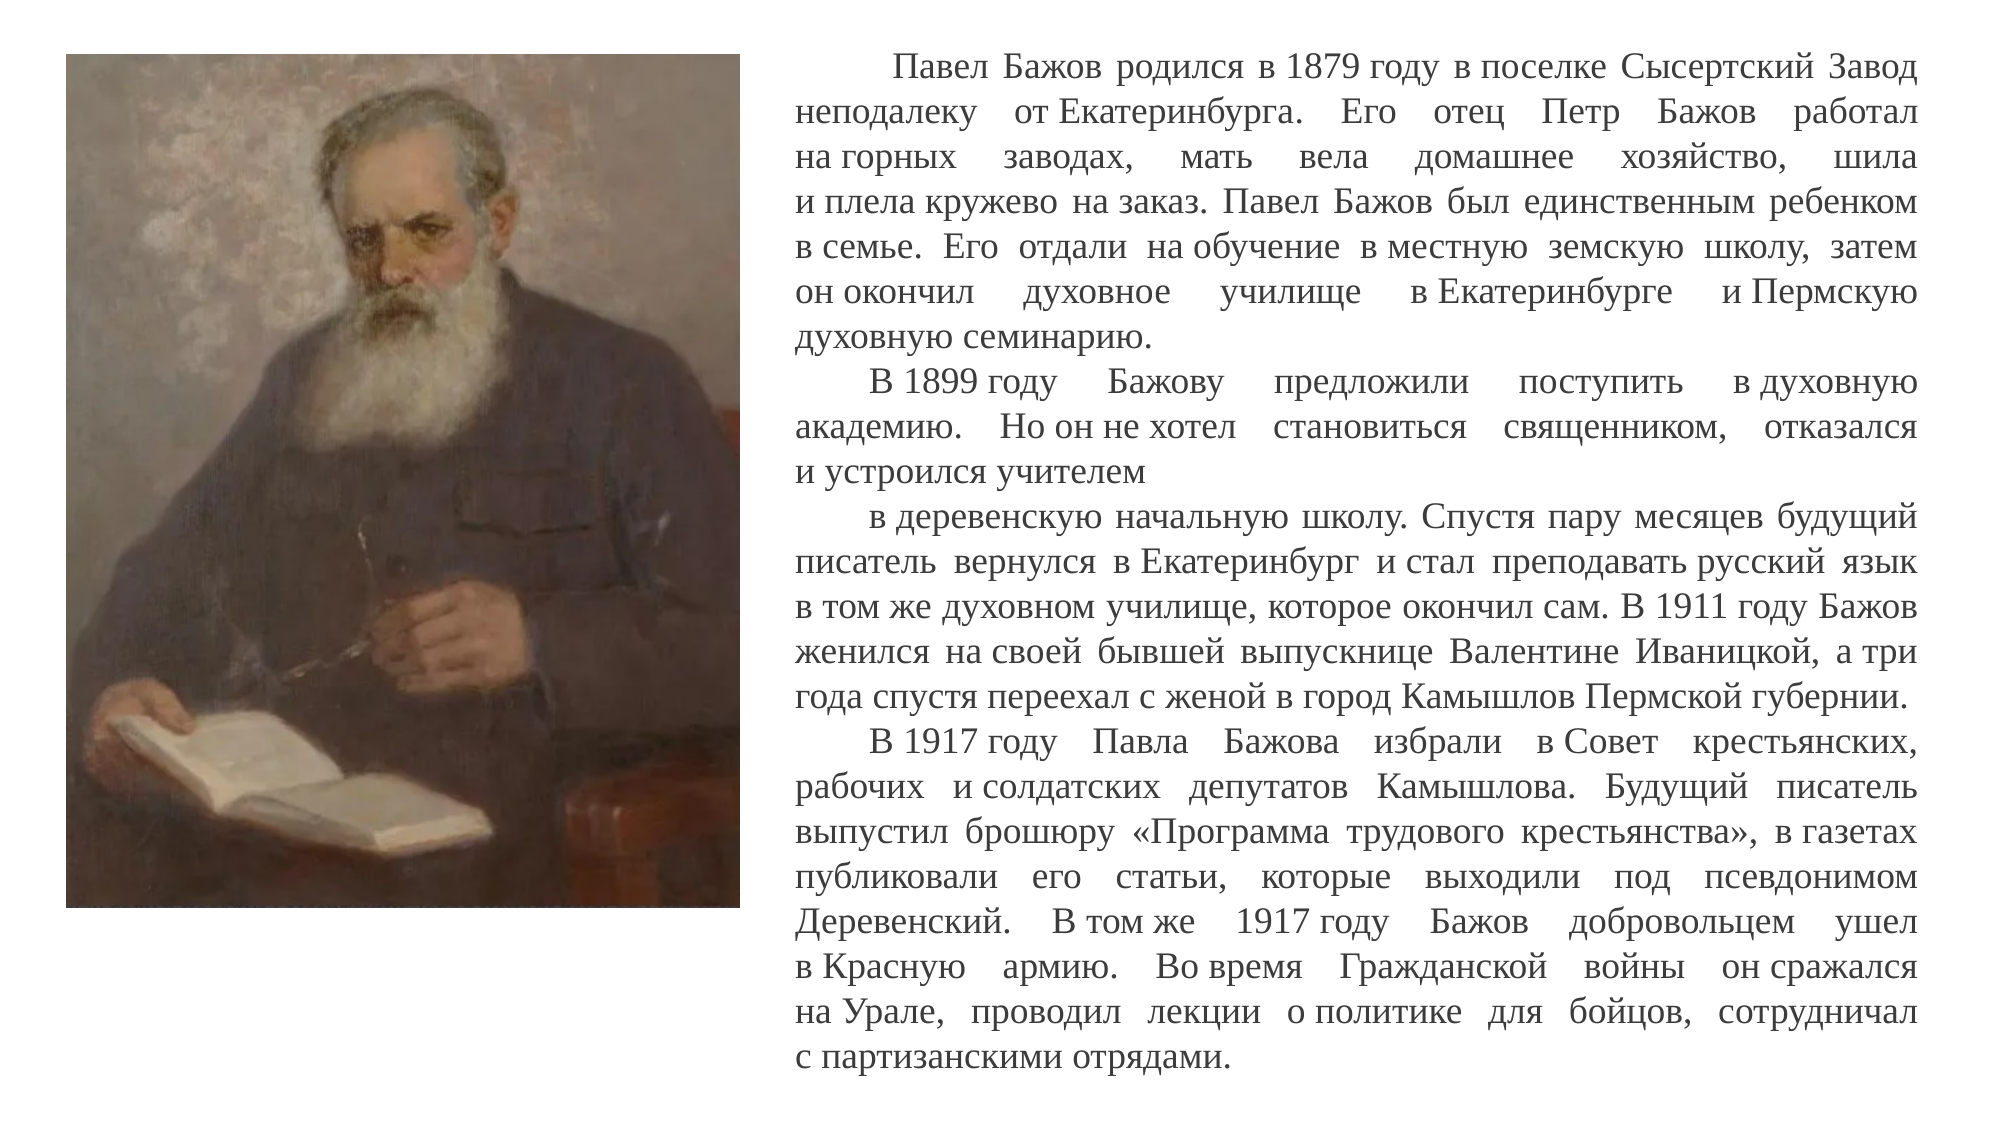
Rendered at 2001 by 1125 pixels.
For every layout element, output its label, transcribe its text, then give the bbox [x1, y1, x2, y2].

picture [66, 54, 740, 908]
text_box Павел Бажов родился в 1879 году в поселке Сысертский Завод неподалеку от Екатеринбурга​. Его отец Петр Бажов работал на горных заводах, мать вела домашнее хозяйство, шила и плела кружево​ на заказ. Павел Бажов был единственным ребенком в семье. Его отдали на обучение в местную земскую школу, затем он окончил духовное училище в Екатеринбурге и Пермскую духовную семинарию. В 1899 году Бажову предложили поступить в духовную академию. Но он не хотел становиться священником, отказался и устроился учителем​ в деревенскую начальную школу. Спустя пару месяцев будущий писатель вернулся в Екатеринбург и стал преподавать русский язык​ в том же духовном училище, которое окончил сам. В 1911 году Бажов женился на своей бывшей выпускнице Валентине Иваницкой, а три года спустя переехал с женой в город Камышлов Пермской губернии. В 1917 году Павла Бажова избрали в Совет крестьянских, рабочих и солдатских депутатов Камышлова. Будущий писатель выпустил брошюру «Программа трудового крестьянства», в газетах публиковали его статьи, которые выходили под псевдонимом Деревенский. В том же 1917 году Бажов добровольцем ушел в Красную армию. Во время Гражданской войны он сражался на Урале​, проводил лекции о политике для бойцов, сотрудничал с партизанскими отрядами. [780, 33, 1934, 1084]
